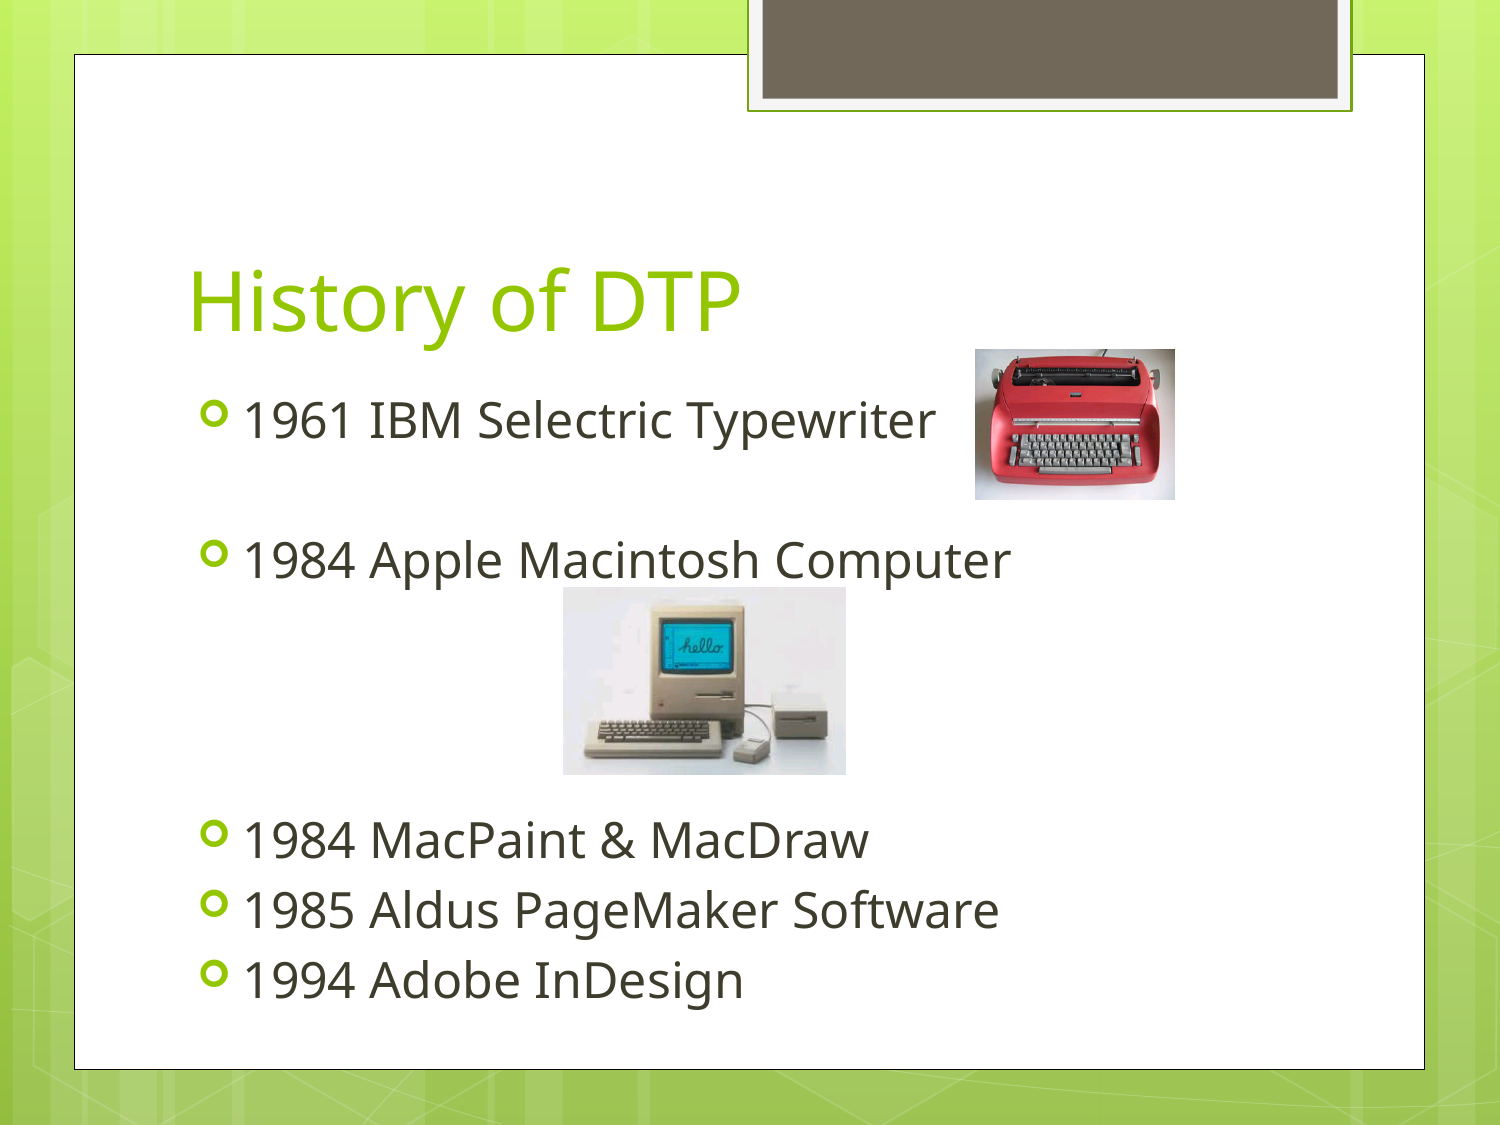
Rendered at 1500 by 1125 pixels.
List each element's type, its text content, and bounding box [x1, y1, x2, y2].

title History of DTP [171, 168, 1324, 357]
picture [974, 349, 1176, 501]
list 1961 IBM Selectric Typewriter 1984 Apple Macintosh Computer 1984 MacPaint & MacDraw 1985 Aldus PageMaker Software 1994 Adobe InDesign [171, 381, 1283, 1025]
picture [563, 587, 846, 776]
